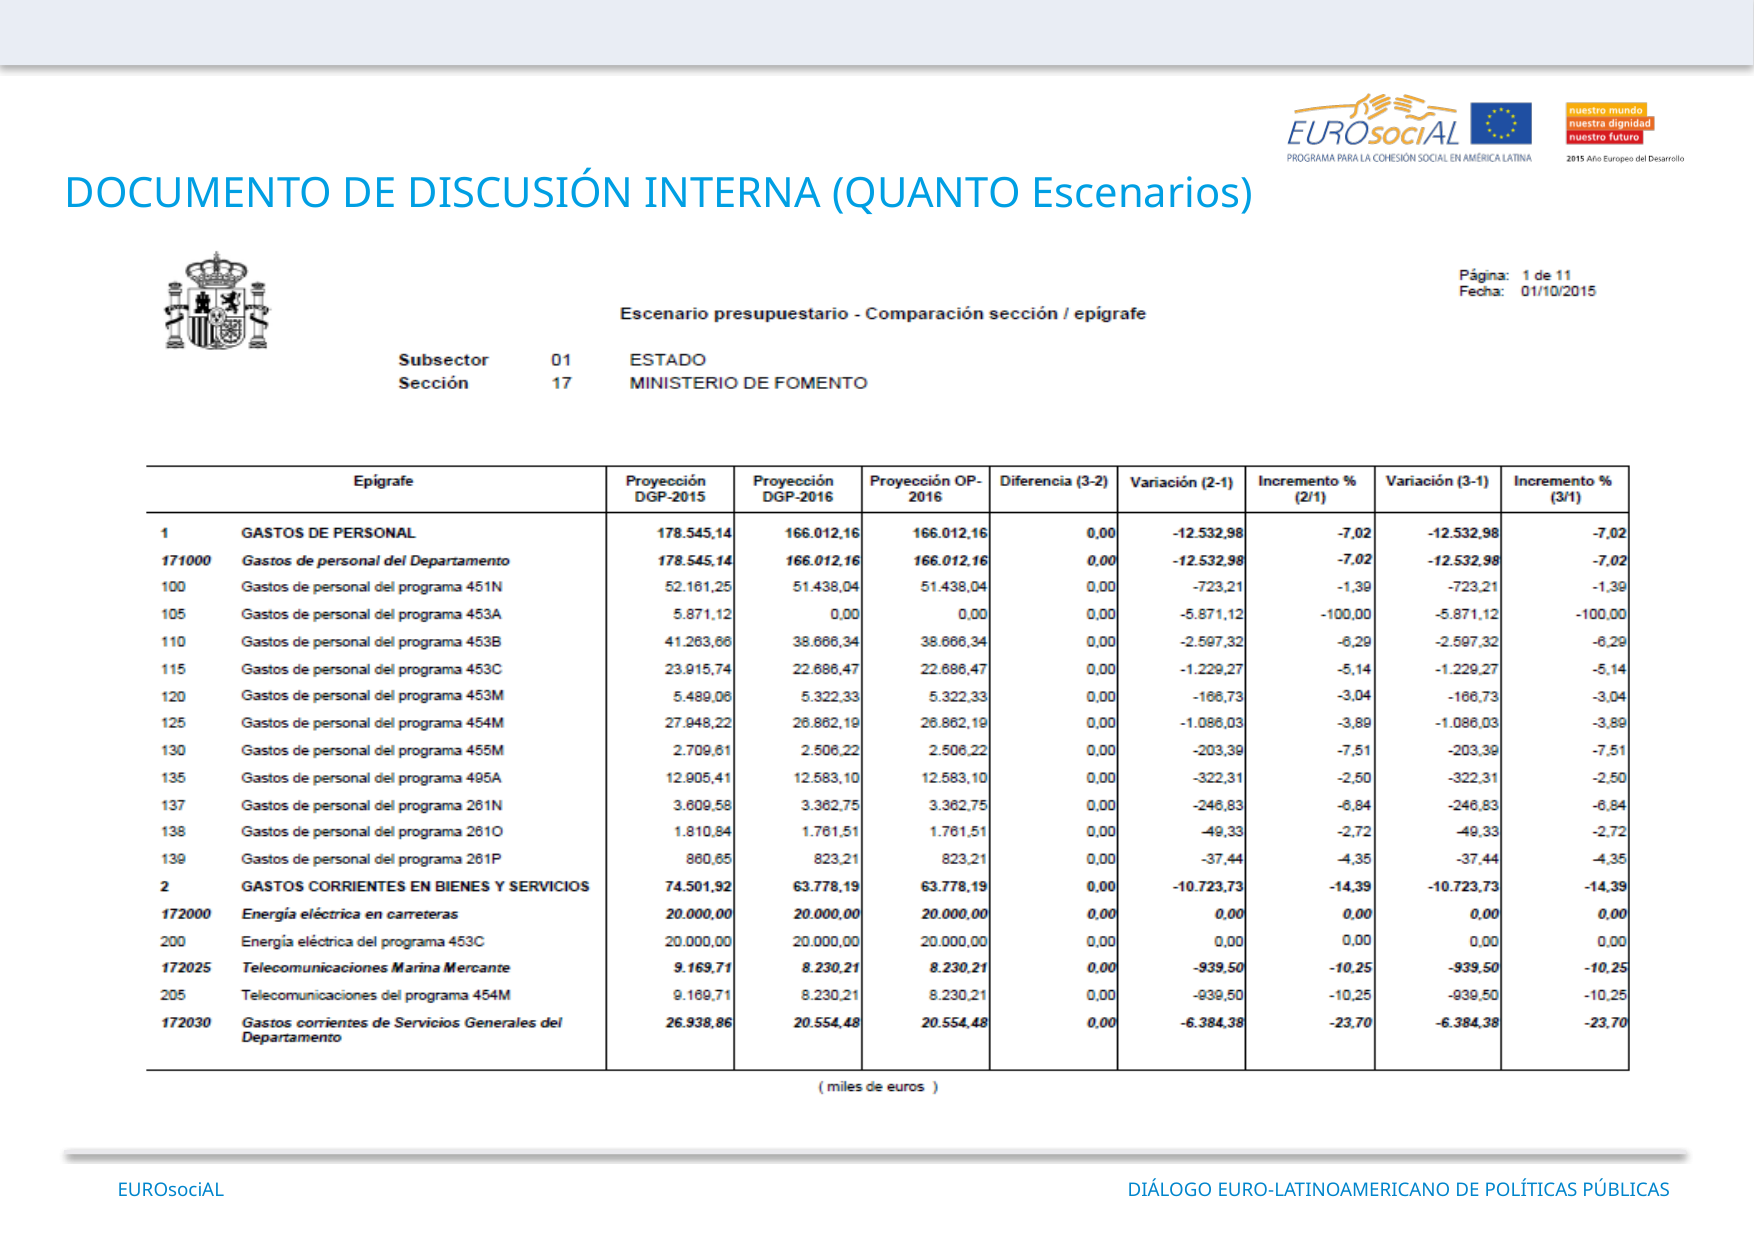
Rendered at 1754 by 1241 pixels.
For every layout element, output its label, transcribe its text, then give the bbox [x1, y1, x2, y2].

picture [146, 236, 1631, 1125]
picture [1278, 88, 1692, 173]
text_box DOCUMENTO DE DISCUSIÓN INTERNA (QUANTO Escenarios) [49, 158, 1628, 233]
